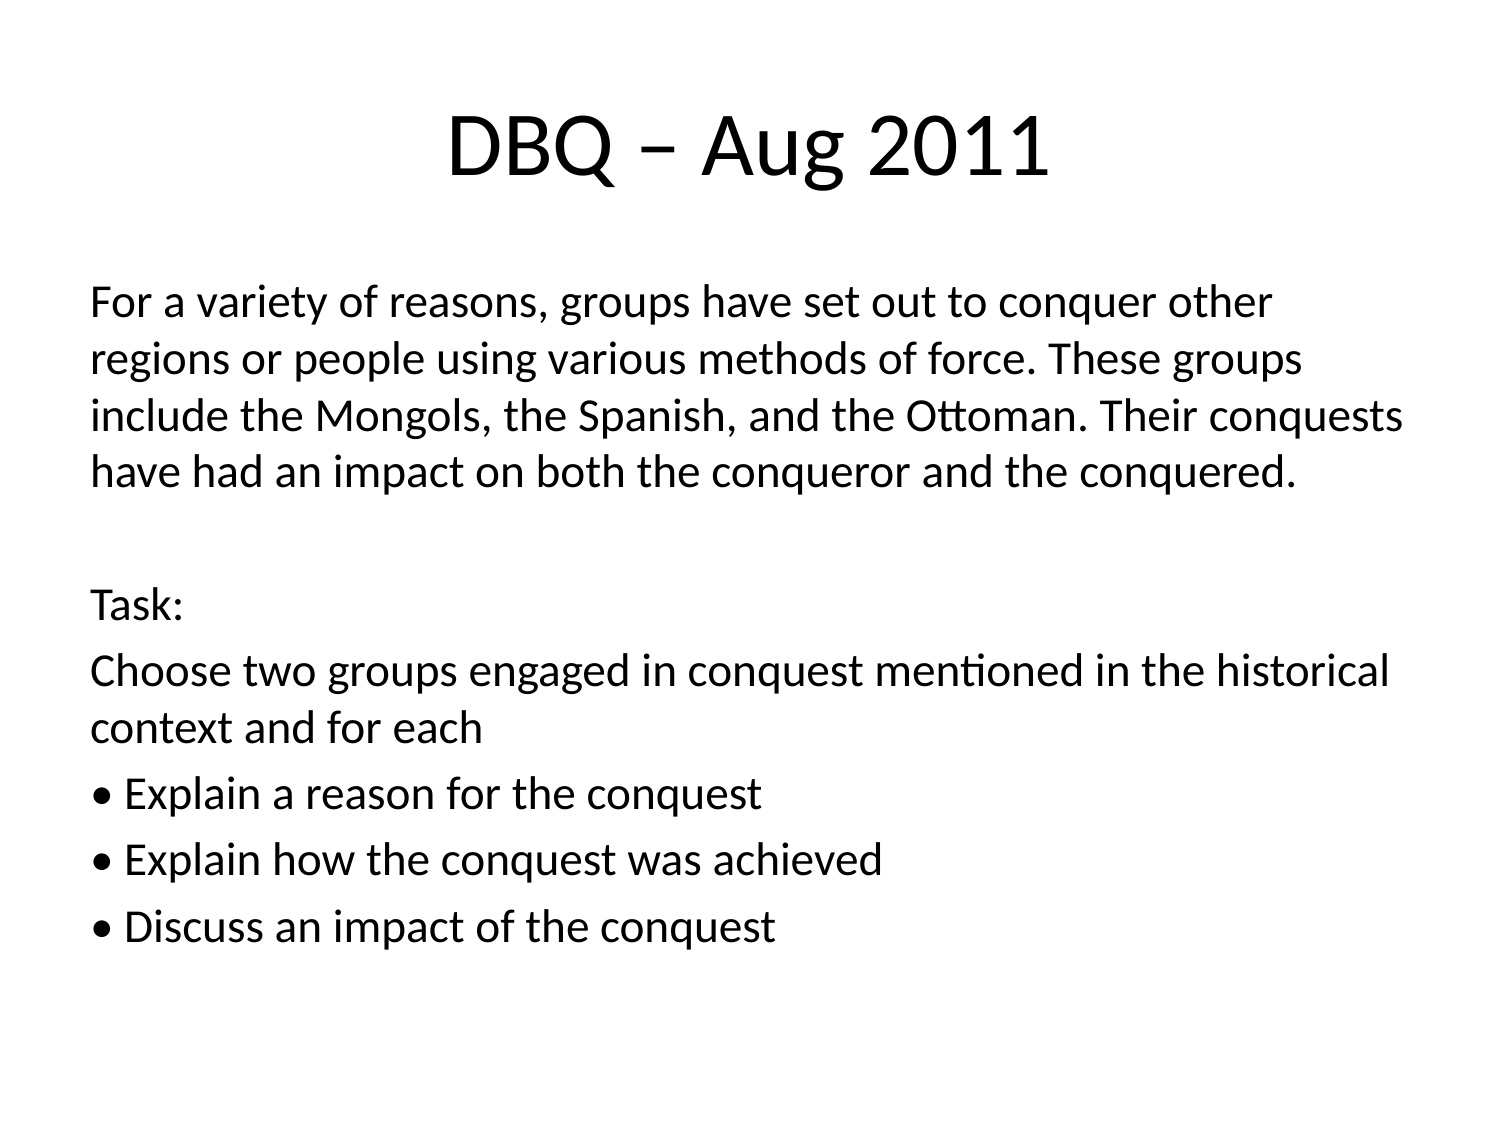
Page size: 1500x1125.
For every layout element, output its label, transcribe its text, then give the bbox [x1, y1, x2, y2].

list For a variety of reasons, groups have set out to conquer other regions or people using various methods of force. These groups include the Mongols, the Spanish, and the Ottoman. Their conquests have had an impact on both the conqueror and the conquered. Task: Choose two groups engaged in conquest mentioned in the historical context and for each • Explain a reason for the conquest • Explain how the conquest was achieved • Discuss an impact of the conquest [75, 262, 1425, 1005]
title DBQ – Aug 2011 [75, 45, 1425, 233]
